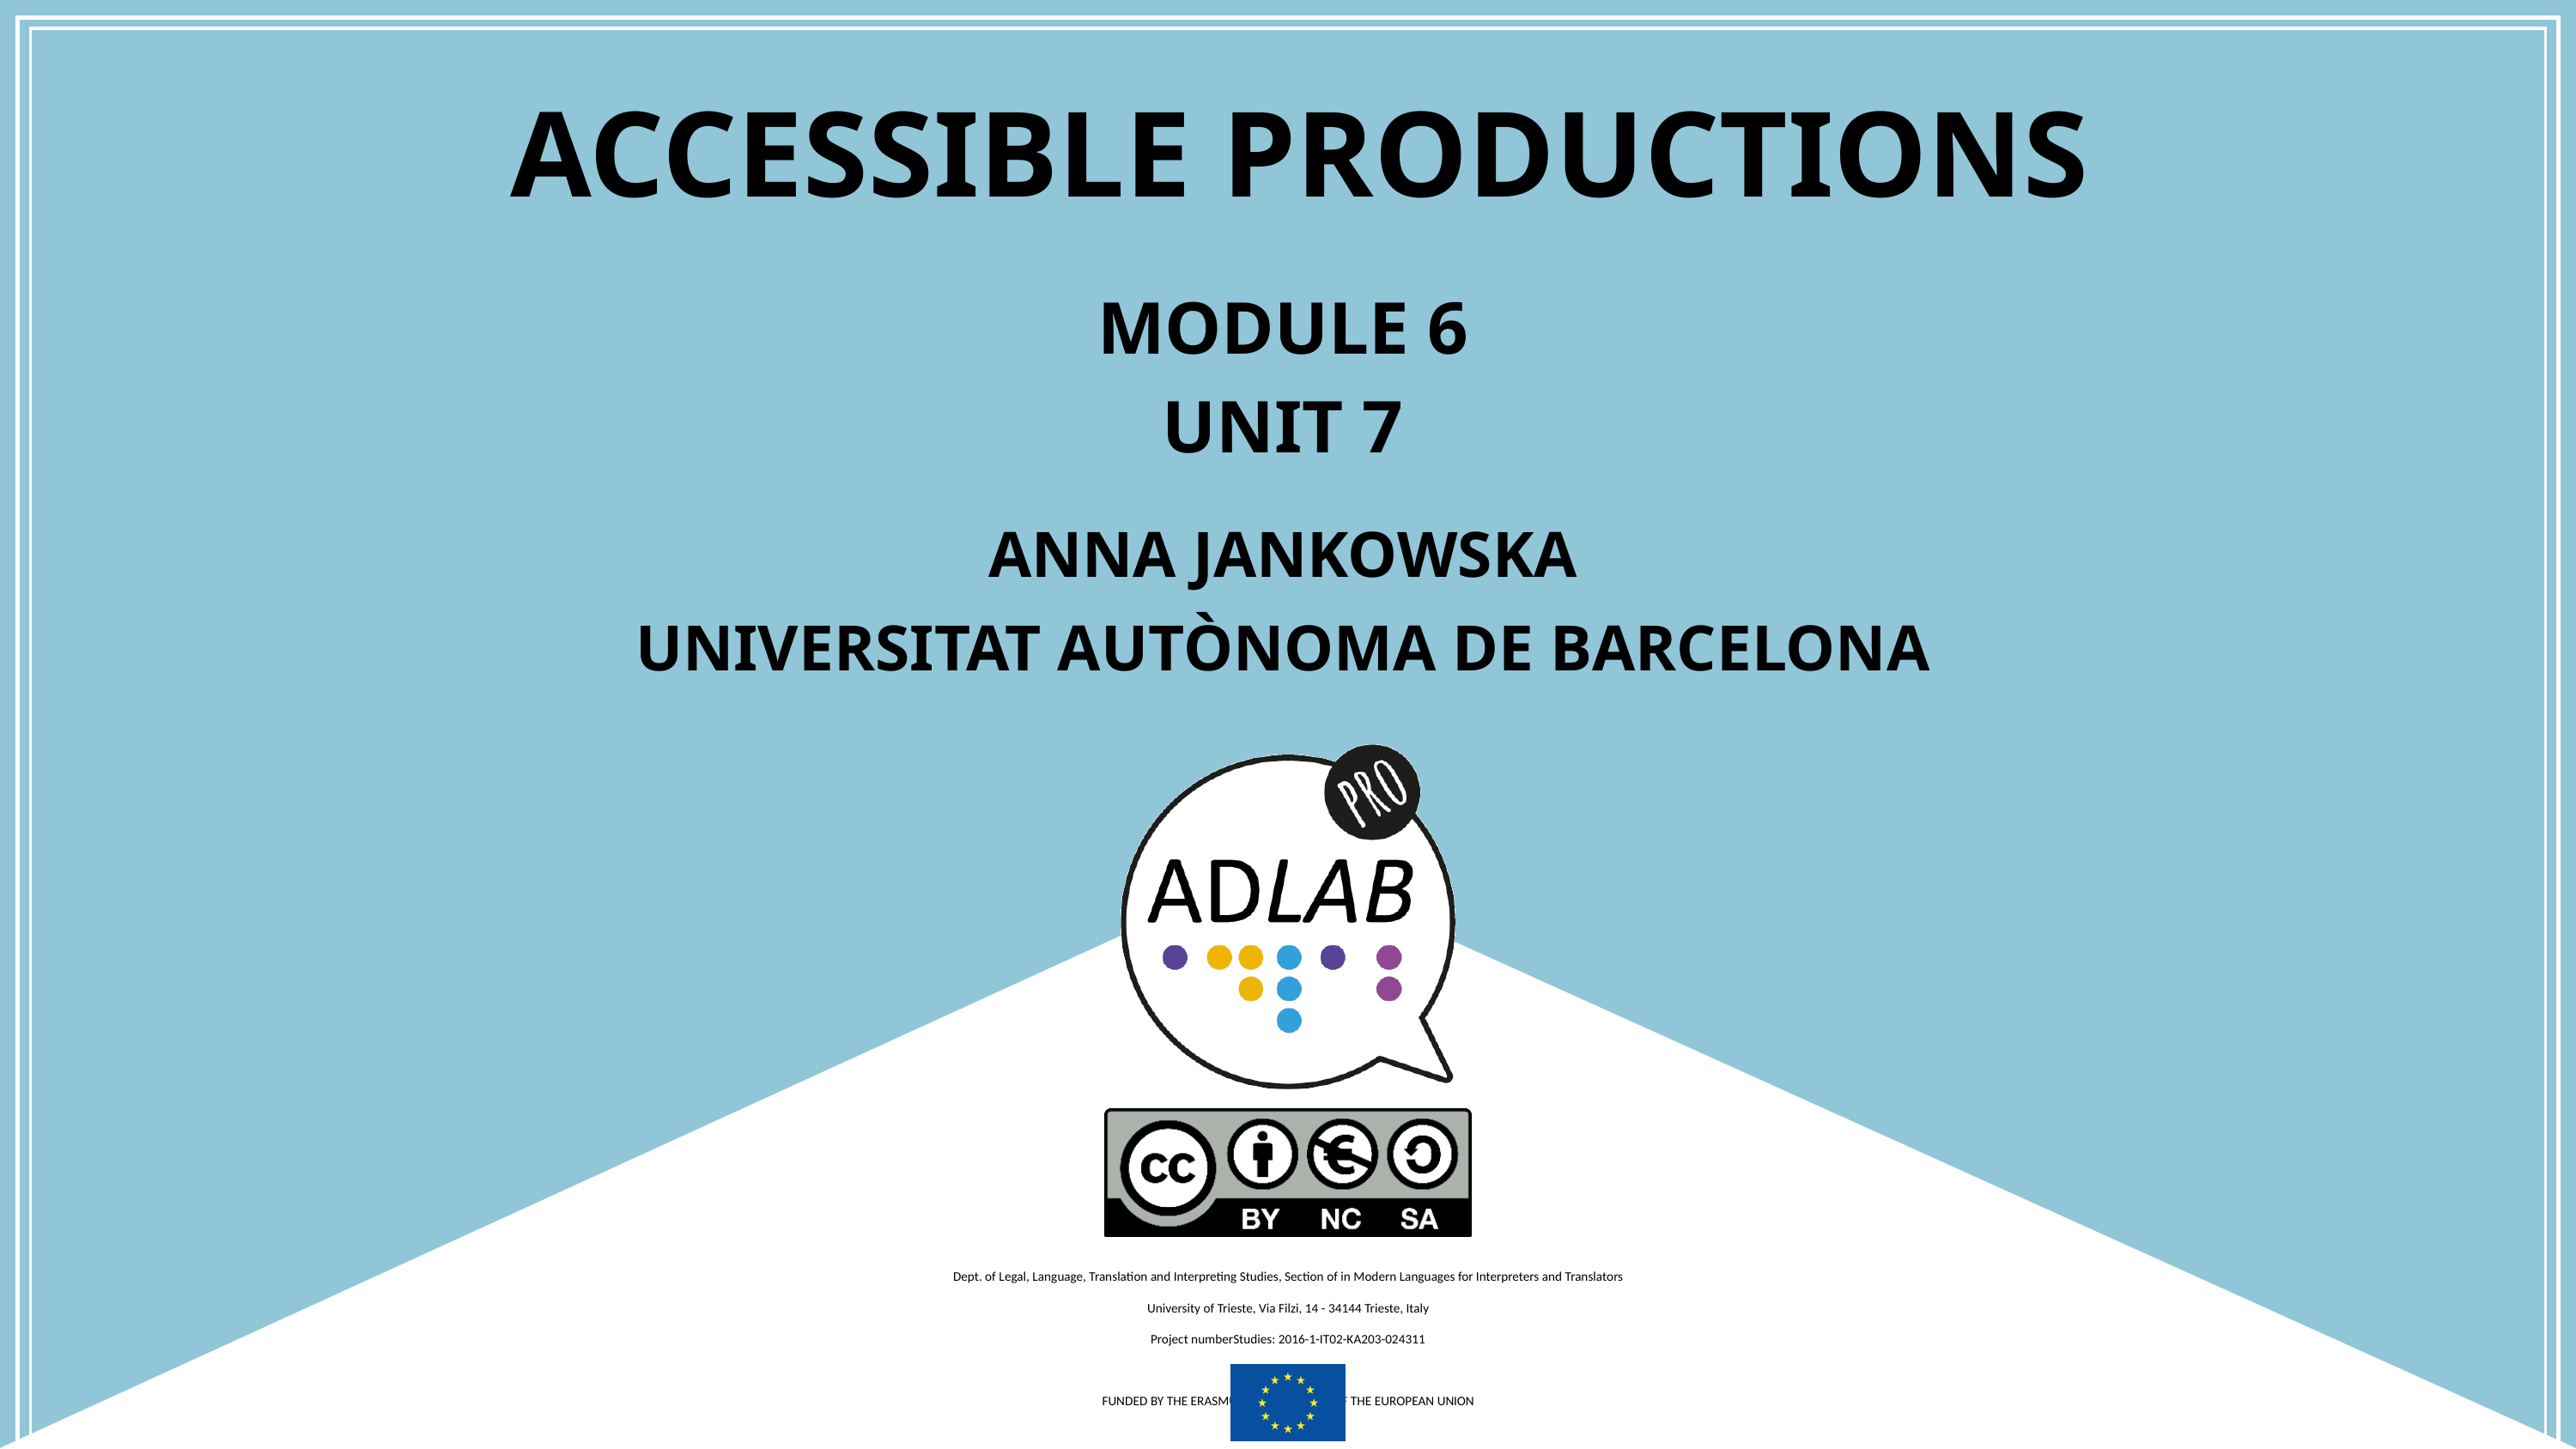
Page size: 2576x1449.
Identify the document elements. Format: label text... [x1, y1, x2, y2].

list Anna jankowska [492, 517, 2074, 596]
title Accessible productions [115, 88, 2485, 249]
text_box Universitat autÒnoma de barcelona [492, 610, 2074, 688]
picture [1230, 1364, 1346, 1441]
picture [1111, 736, 1465, 1089]
picture [1104, 1108, 1472, 1237]
list Module 6 Unit 7 [492, 286, 2074, 482]
